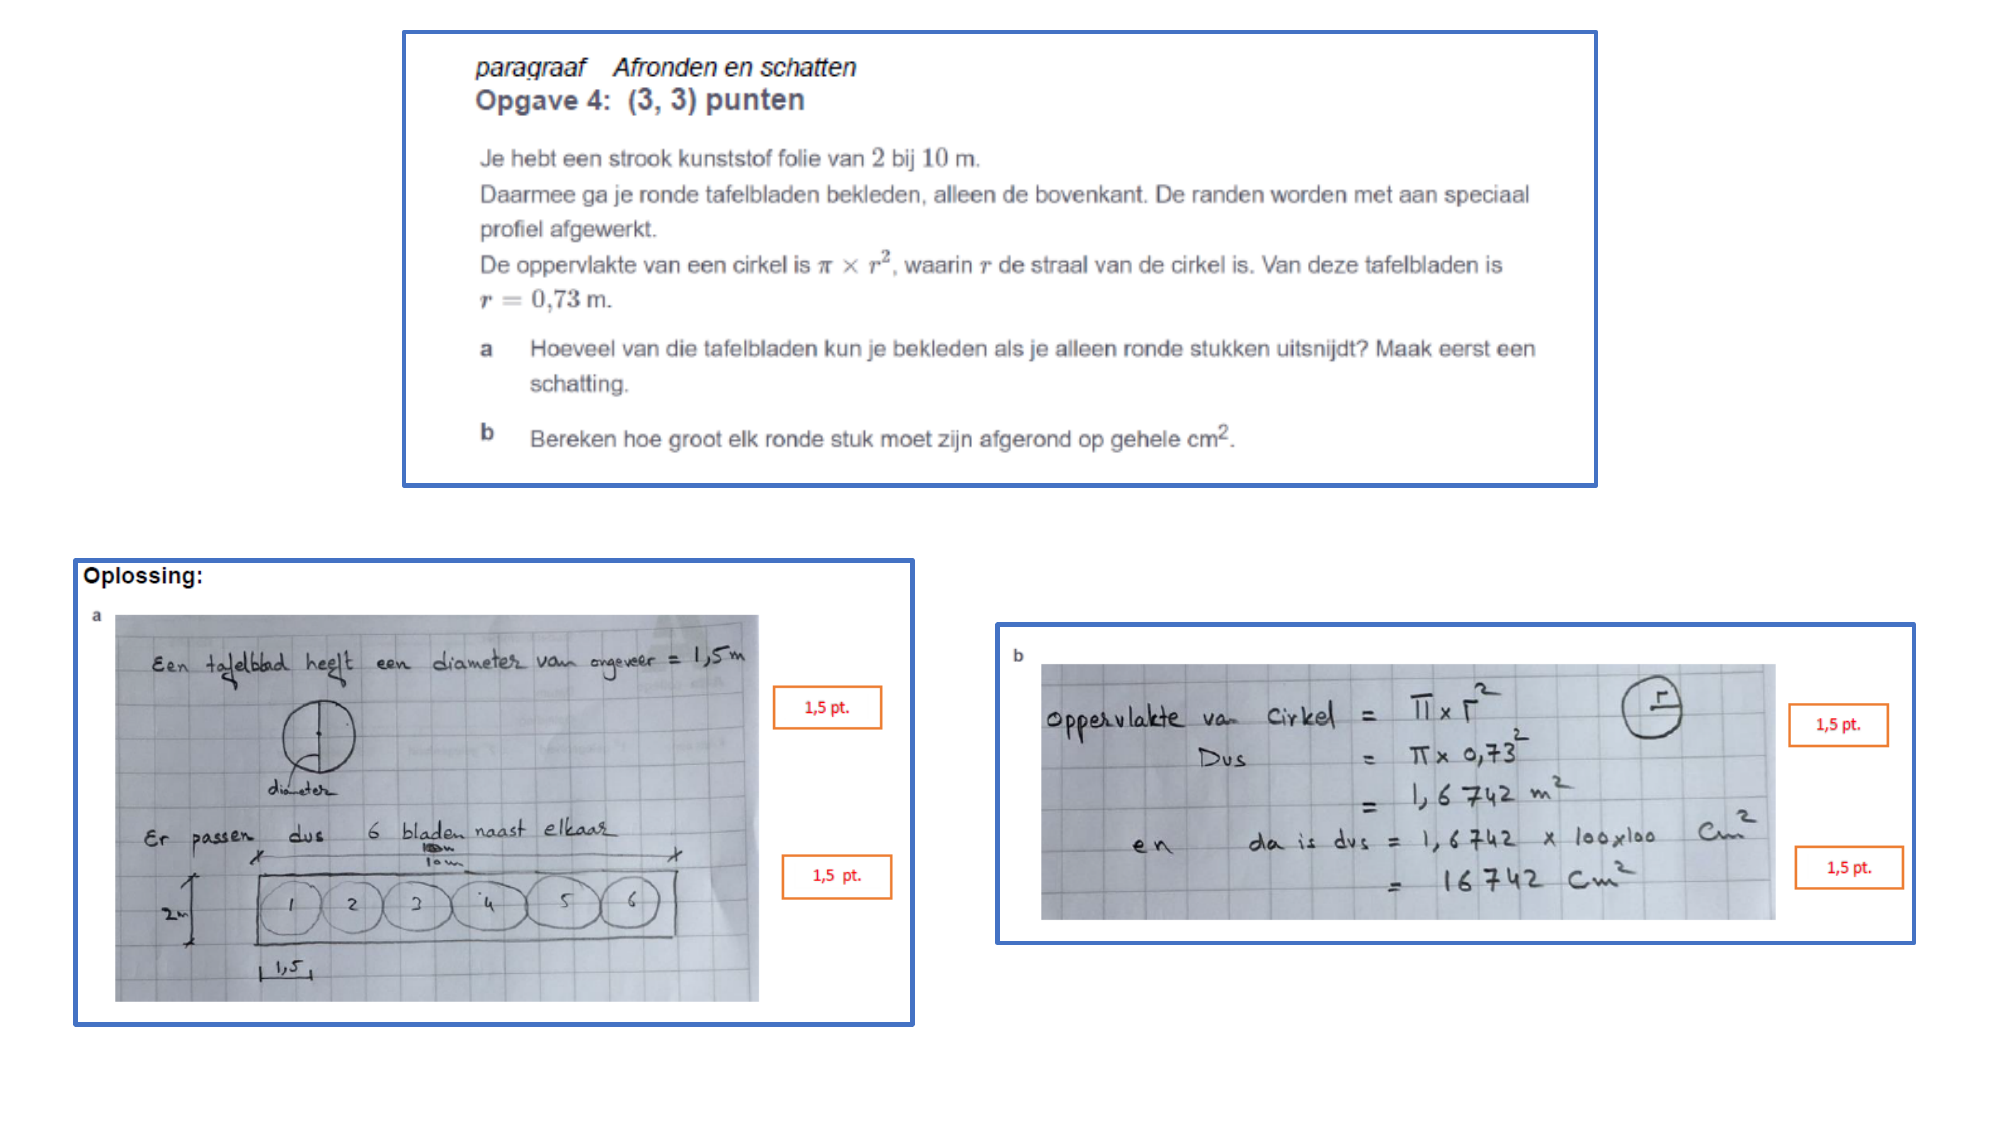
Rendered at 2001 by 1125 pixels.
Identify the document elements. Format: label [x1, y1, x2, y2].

picture [999, 627, 1912, 941]
picture [406, 34, 1594, 483]
picture [78, 562, 911, 1022]
